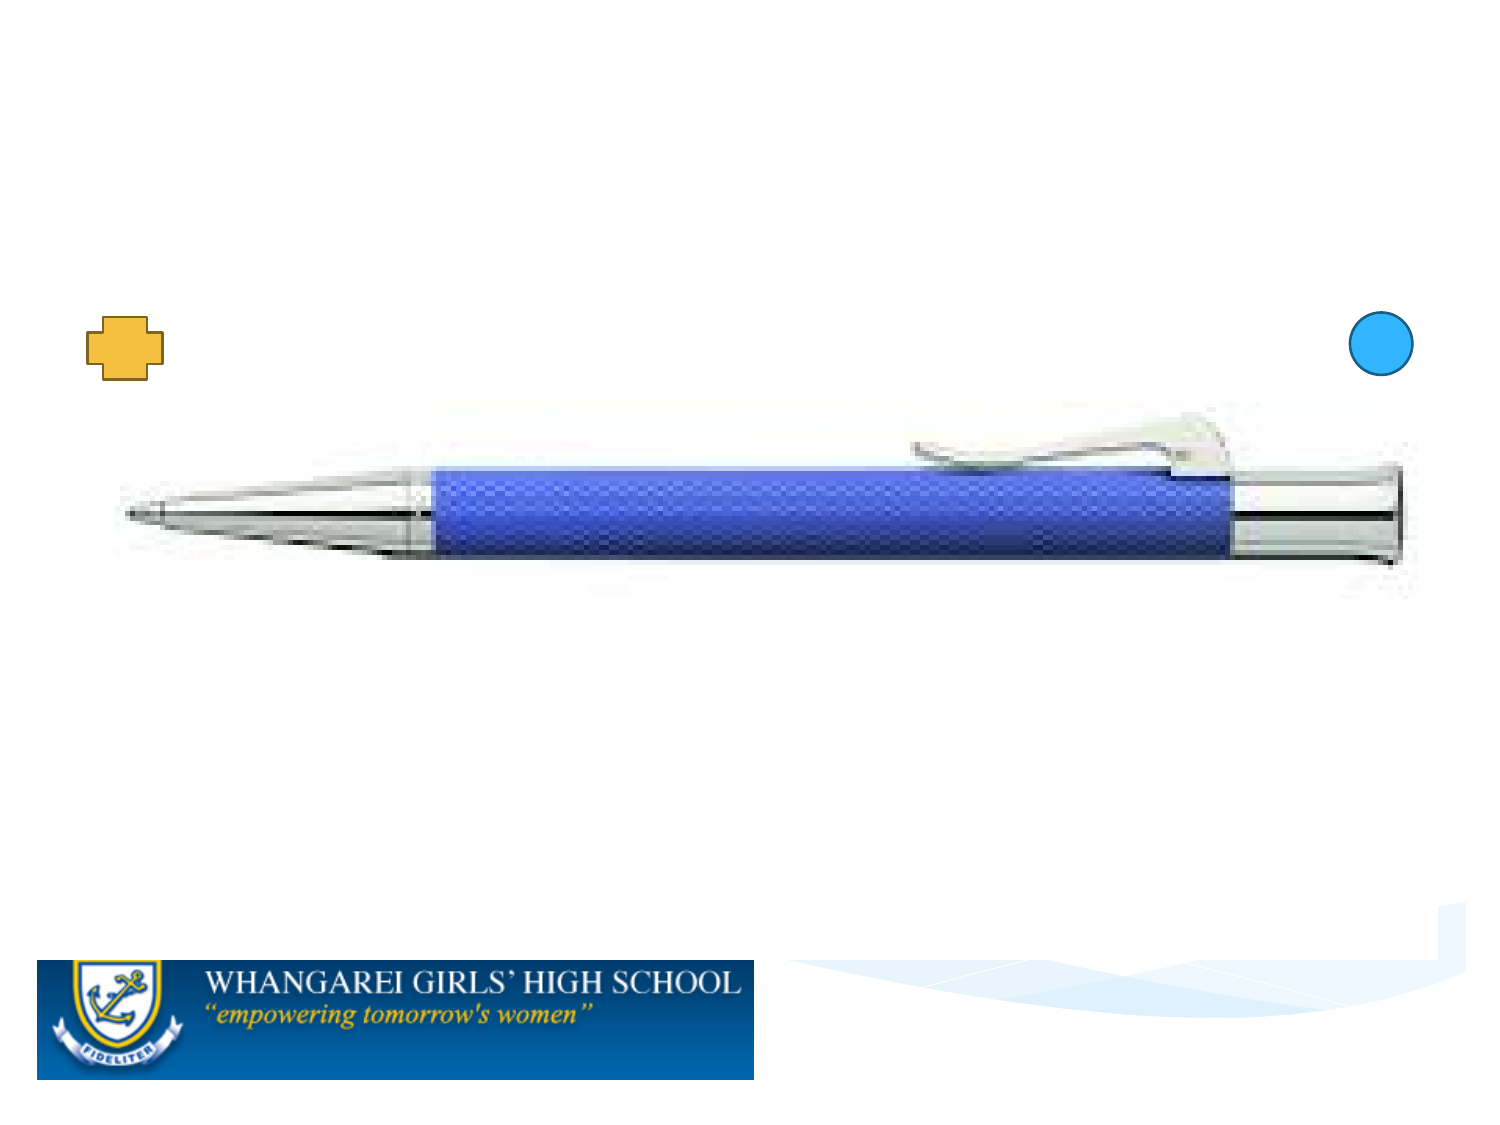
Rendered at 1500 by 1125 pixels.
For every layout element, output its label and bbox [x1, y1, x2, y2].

picture [37, 87, 1439, 1080]
